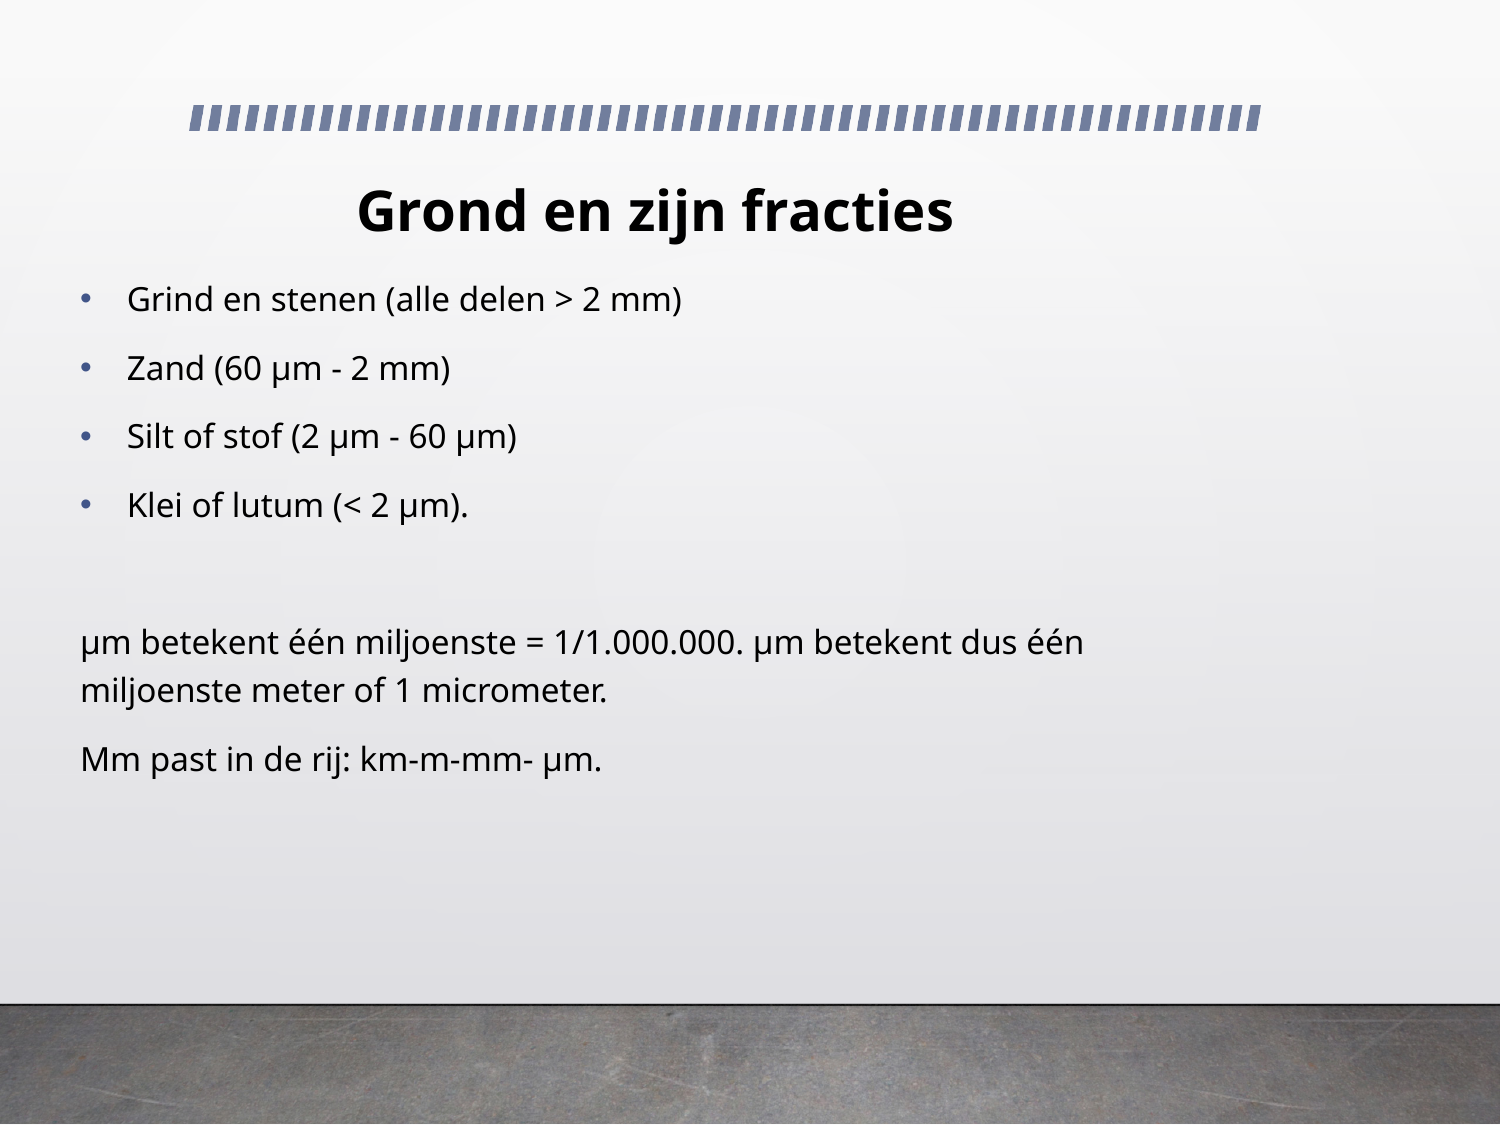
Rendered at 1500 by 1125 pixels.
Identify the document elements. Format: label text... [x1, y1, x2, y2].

subtitle Grind en stenen (alle delen > 2 mm) Zand (60 µm - 2 mm) Silt of stof (2 µm - 60 μm) Klei of lutum (< 2 μm). μm betekent één miljoenste = 1/1.000.000. μm betekent dus één miljoenste meter of 1 micrometer. Μm past in de rij: km-m-mm- μm. [64, 255, 1235, 882]
title Grond en zijn fracties [112, 101, 1199, 244]
picture [0, 1004, 1500, 1124]
